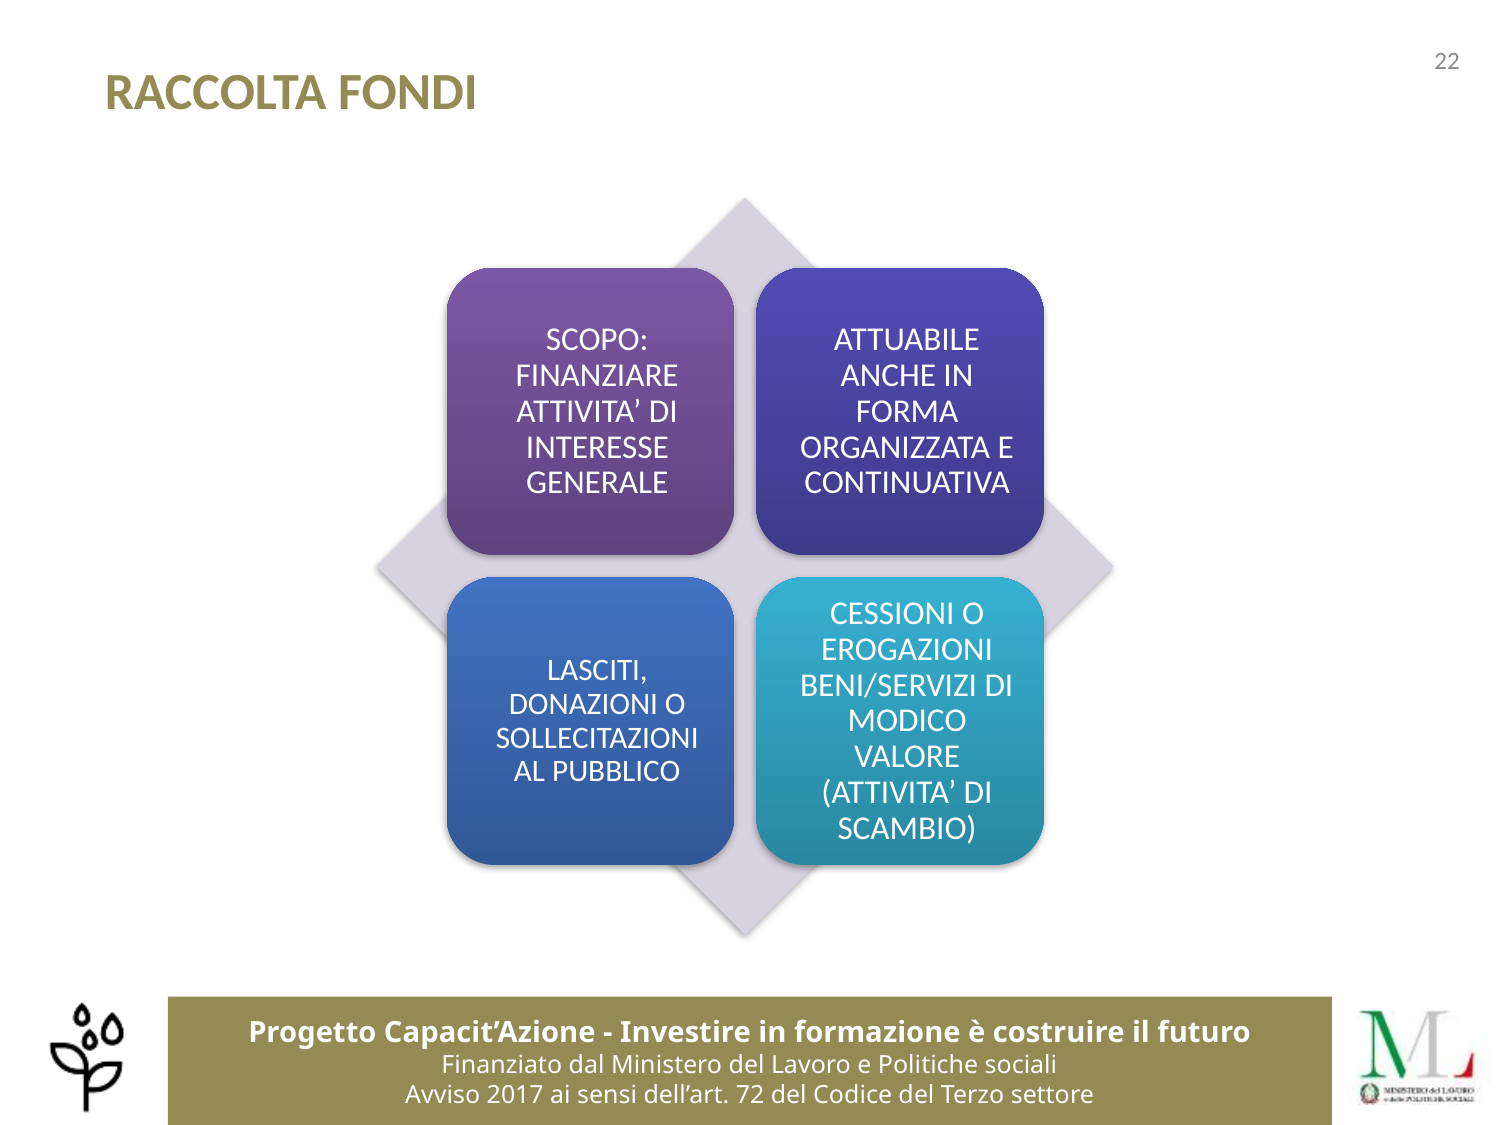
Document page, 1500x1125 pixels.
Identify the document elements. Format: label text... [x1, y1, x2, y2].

slide_number 22 [1124, 29, 1475, 90]
text_box Progetto Capacit’Azione - Investire in formazione è costruire il futuro Finanziato dal Ministero del Lavoro e Politiche sociali Avviso 2017 ai sensi dell’art. 72 del Codice del Terzo settore [166, 994, 1334, 1125]
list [276, 197, 1215, 936]
text_box RACCOLTA FONDI [69, 49, 514, 139]
picture [1345, 1009, 1491, 1106]
picture [47, 1002, 129, 1113]
